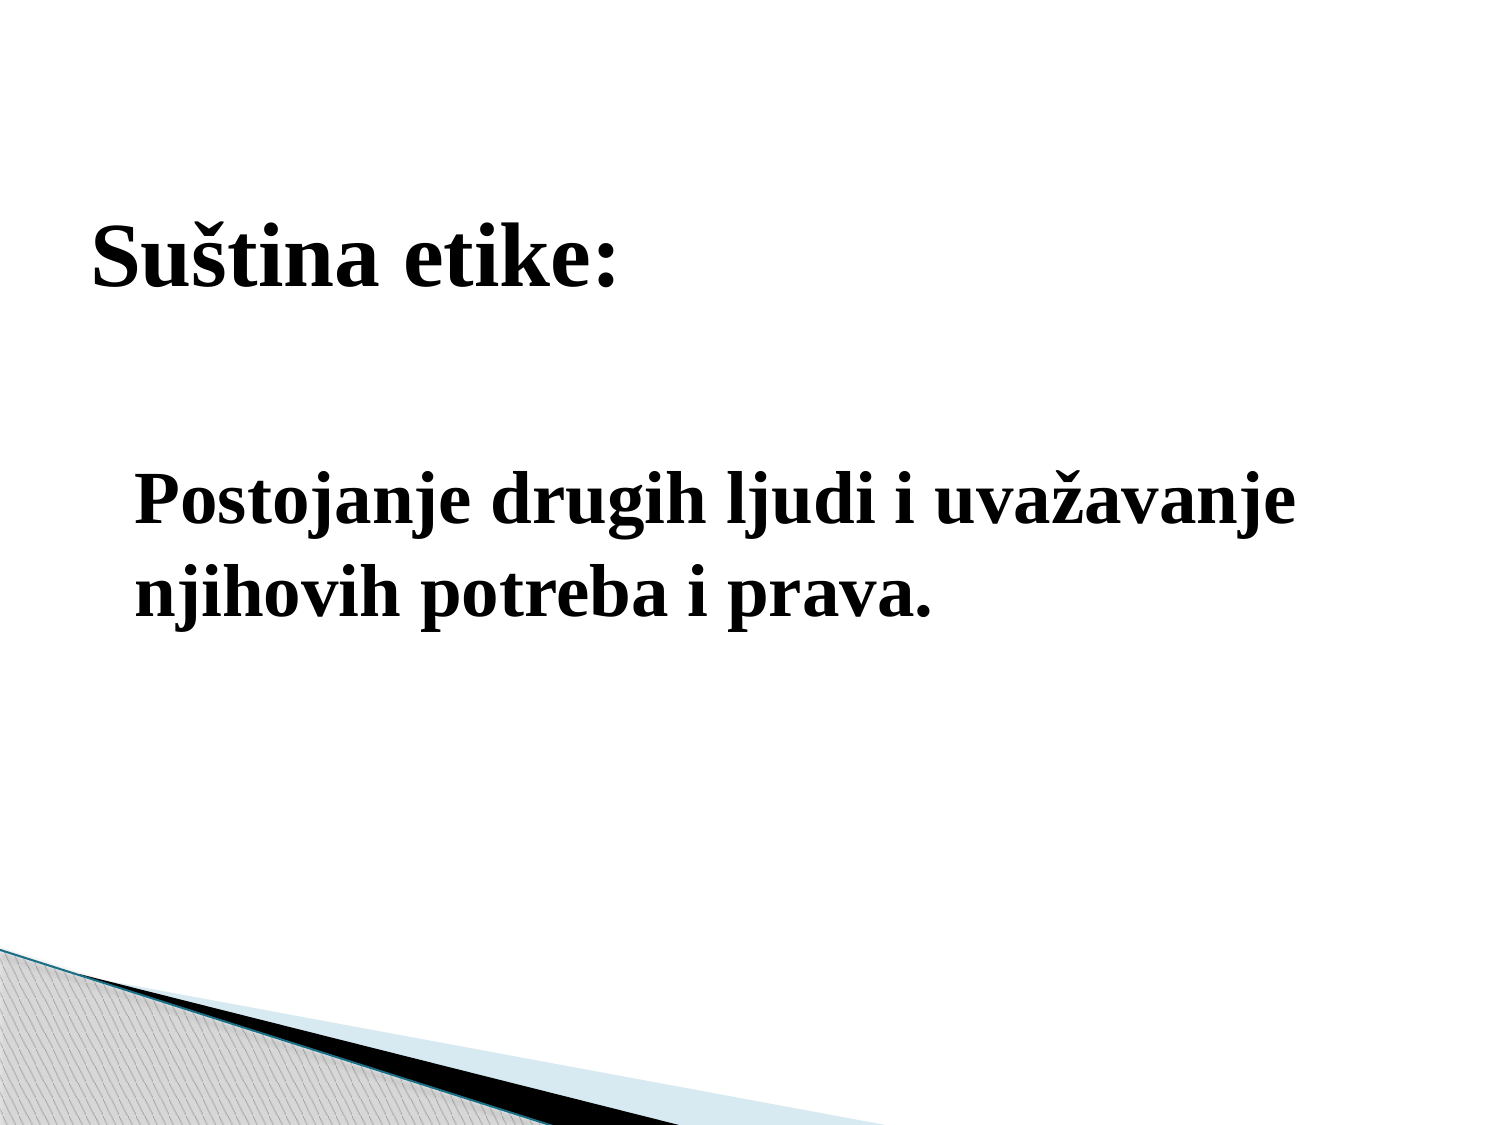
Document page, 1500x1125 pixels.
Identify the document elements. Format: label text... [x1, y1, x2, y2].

list Suština etike: Postojanje drugih ljudi i uvažavanje njihovih potreba i prava. [74, 187, 1426, 1006]
